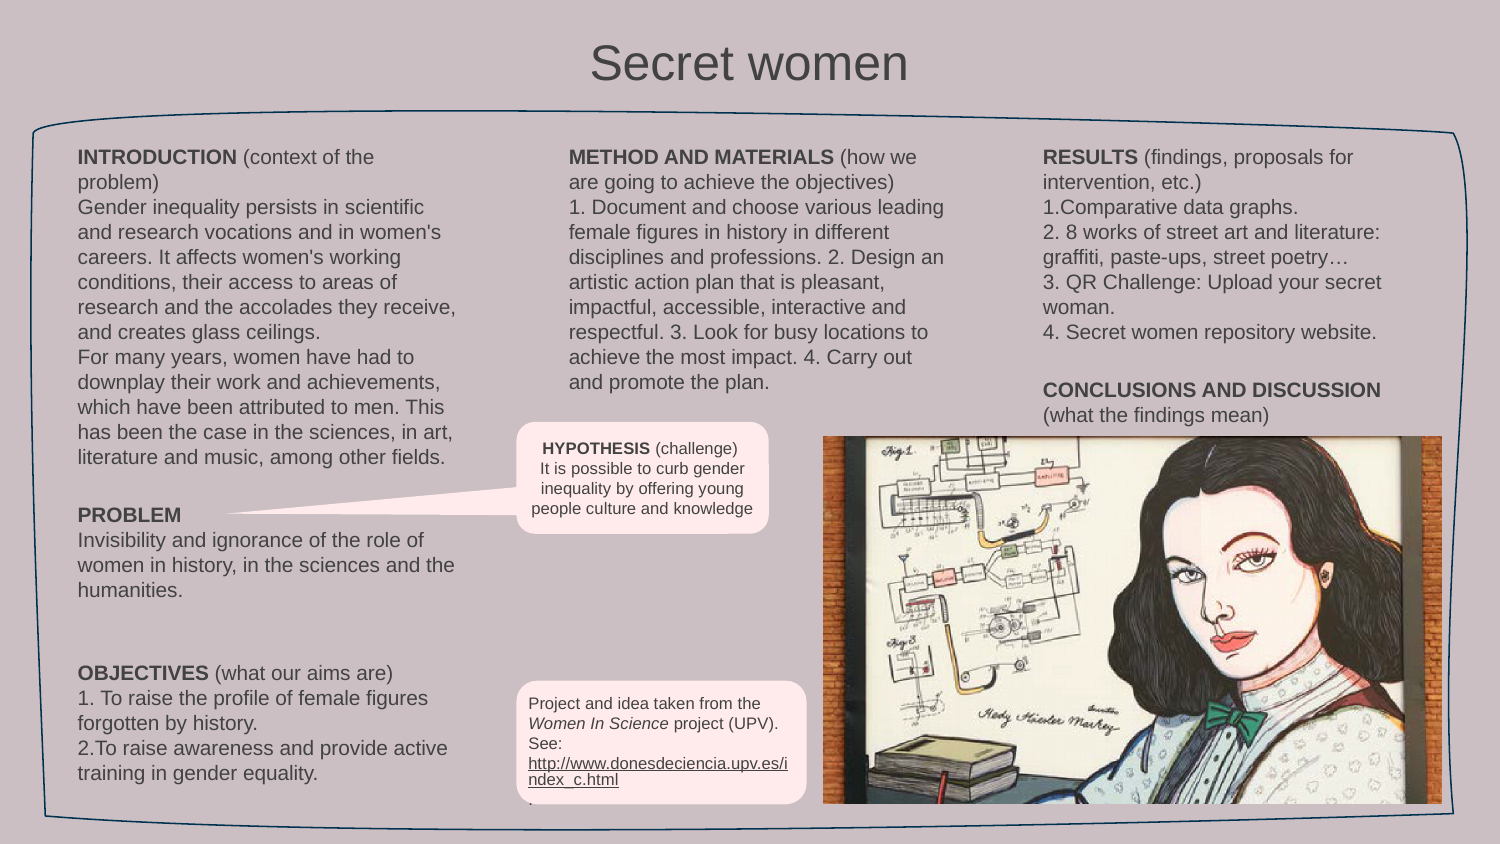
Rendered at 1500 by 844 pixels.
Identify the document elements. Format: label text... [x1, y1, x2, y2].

list INTRODUCTION (context of the problem) Gender inequality persists in scientific and research vocations and in women's careers. It affects women's working conditions, their access to areas of research and the accolades they receive, and creates glass ceilings. For many years, women have had to downplay their work and achievements, which have been attributed to men. This has been the case in the sciences, in art, literature and music, among other fields. PROBLEM Invisibility and ignorance of the role of women in history, in the sciences and the humanities. OBJECTIVES (what our aims are) 1. To raise the profile of female figures forgotten by history. 2.To raise awareness and provide active training in gender equality. [62, 128, 477, 606]
text_box Secret women [0, 20, 1499, 106]
text_box RESULTS (findings, proposals for intervention, etc.) 1.Comparative data graphs. 2. 8 works of street art and literature: graffiti, paste-ups, street poetry… 3. QR Challenge: Upload your secret woman. 4. Secret women repository website. CONCLUSIONS AND DISCUSSION (what the findings mean) [1027, 128, 1442, 425]
text_box METHOD AND MATERIALS (how we are going to achieve the objectives) 1. Document and choose various leading female figures in history in different disciplines and professions. 2. Design an artistic action plan that is pleasant, impactful, accessible, interactive and respectful. 3. Look for busy locations to achieve the most impact. 4. Carry out and promote the plan. [553, 128, 968, 434]
picture [823, 436, 1442, 804]
text_box [30, 110, 1468, 830]
text_box HYPOTHESIS (challenge) It is possible to curb gender inequality by offering young people culture and knowledge [477, 421, 769, 534]
text_box Project and idea taken from the Women In Science project (UPV). See: http://www.donesdeciencia.upv.es/index_c.html. [516, 680, 807, 805]
